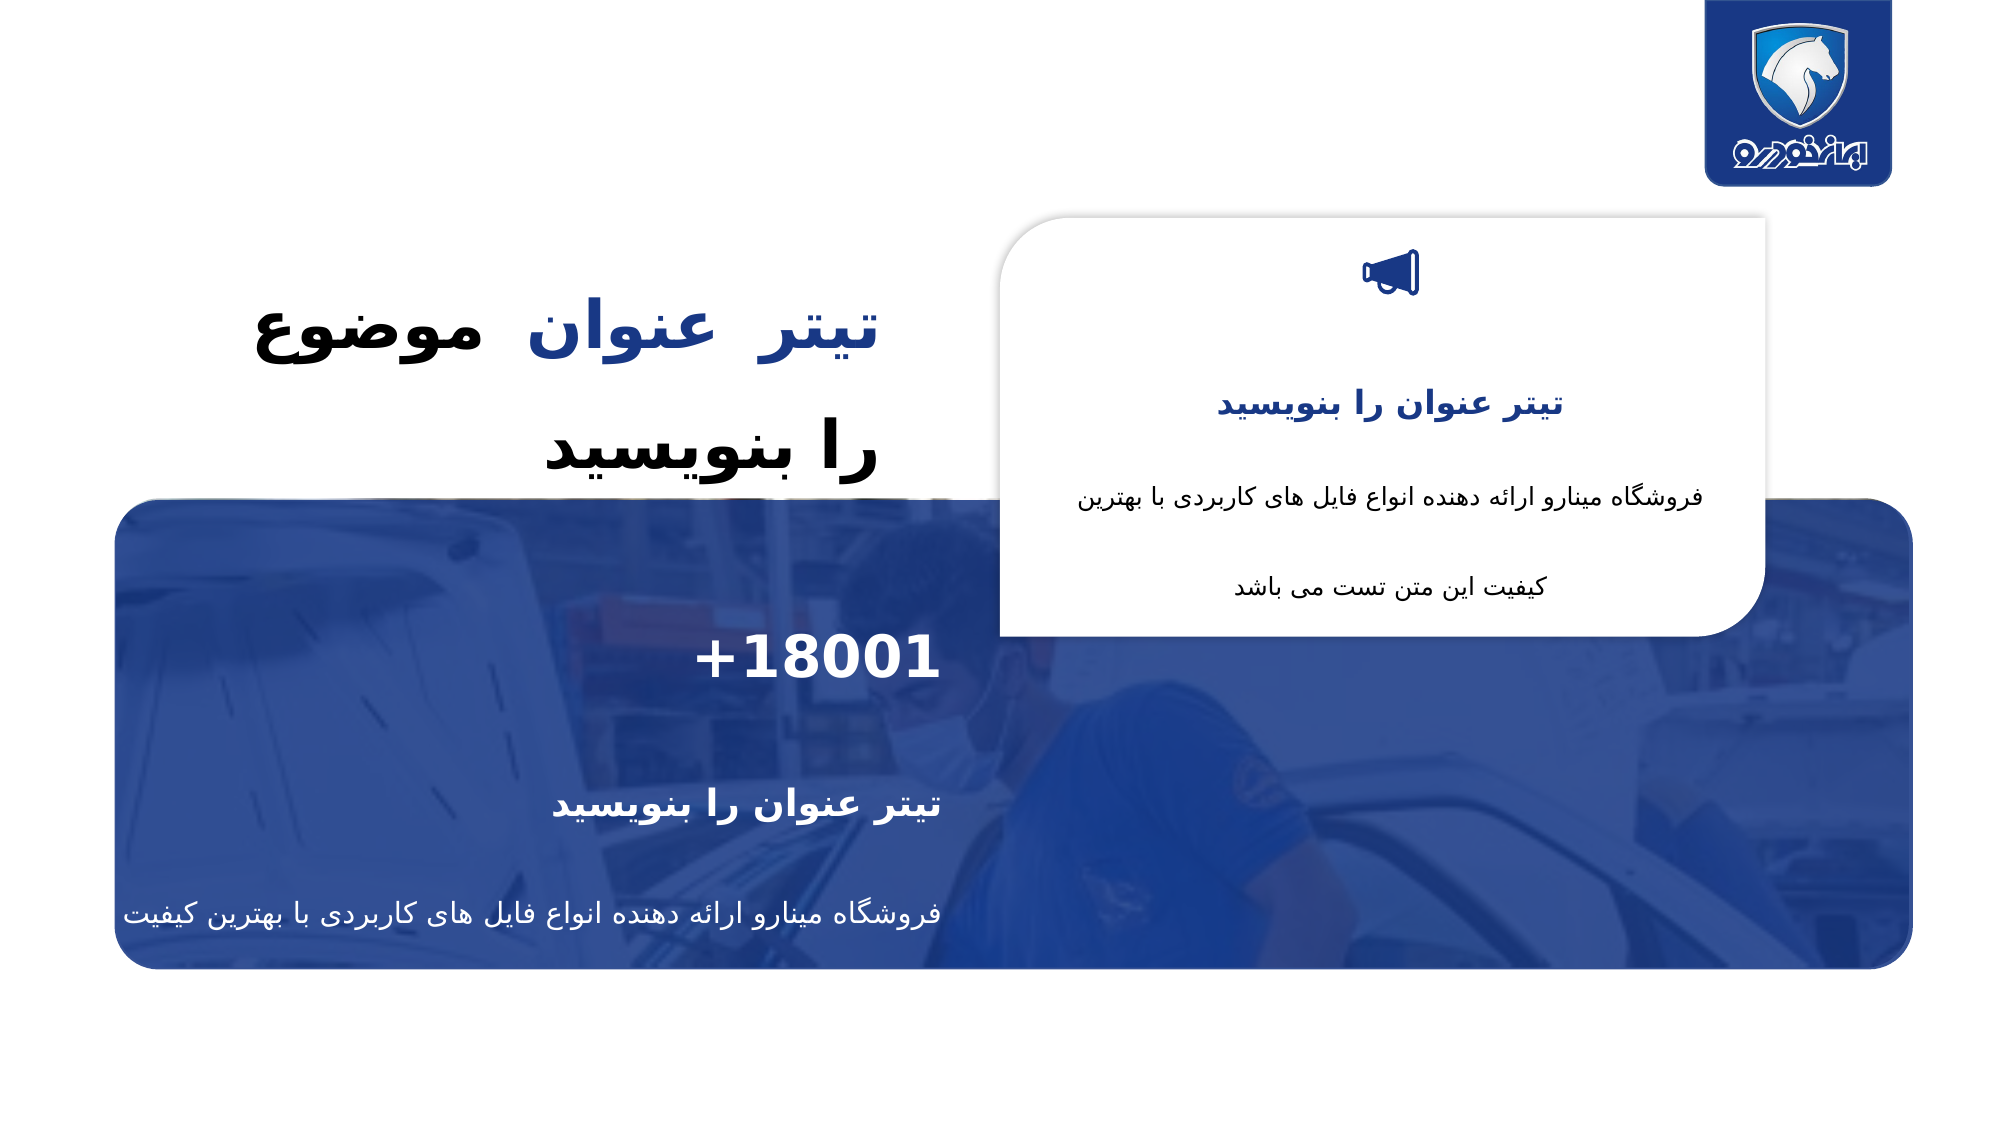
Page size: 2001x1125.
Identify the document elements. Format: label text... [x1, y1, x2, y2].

picture [116, 498, 1909, 968]
picture [1720, 12, 1877, 186]
text_box 18001+ تیتر عنوان را بنویسید فروشگاه مینارو ارائه دهنده انواع فایل های کاربردی با بهترین کیفیت [70, 471, 958, 937]
text_box [998, 216, 1767, 498]
text_box [1704, 0, 1893, 187]
text_box [1362, 249, 1419, 293]
text_box تیتر عنوان را بنویسید فروشگاه مینارو ارائه دهنده انواع فایل های کاربردی با بهترین کیفیت این متن تست می باشد [1032, 293, 1750, 498]
text_box [1909, 523, 1914, 946]
text_box تیتر عنوان موضوع را بنویسید [220, 234, 896, 471]
